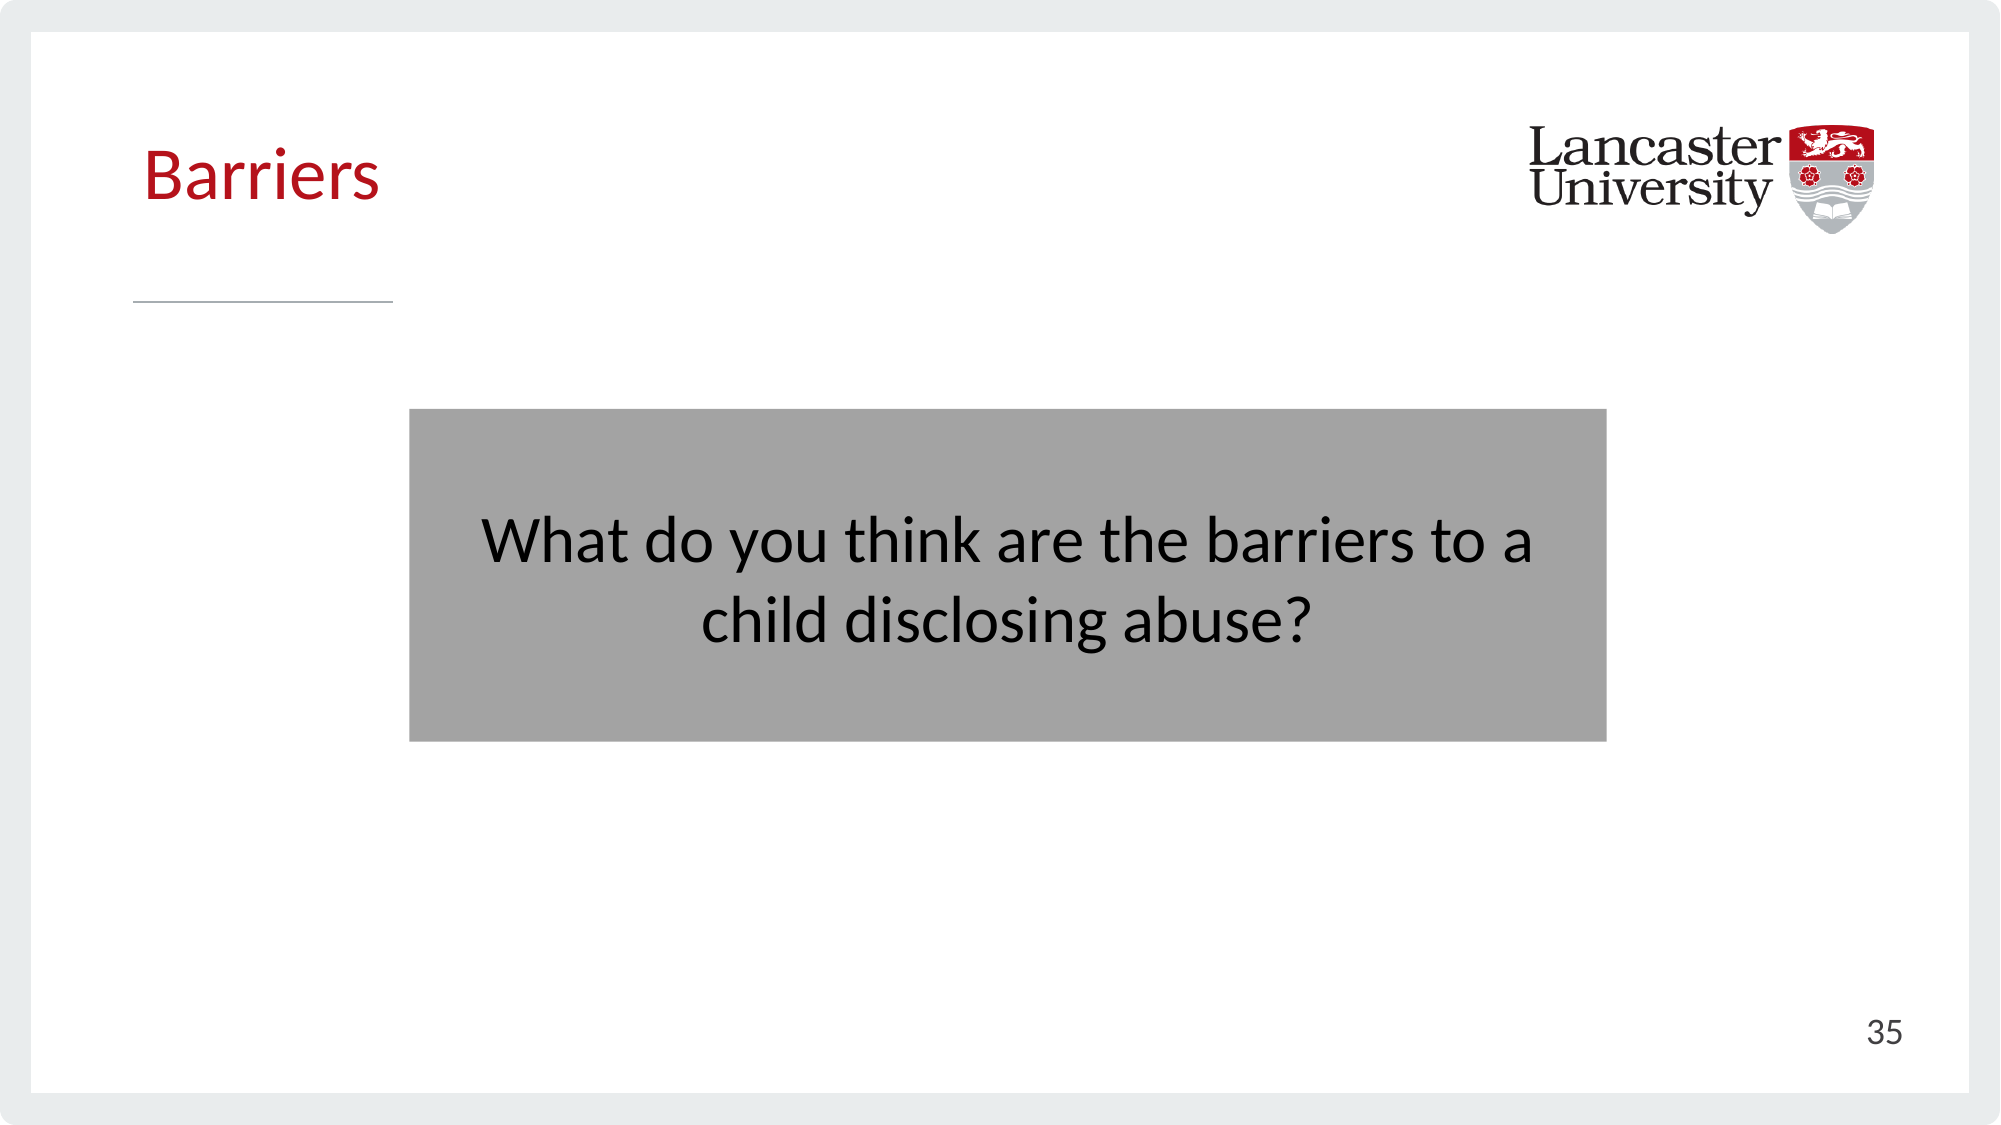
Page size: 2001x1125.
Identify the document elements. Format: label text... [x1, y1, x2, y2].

title Barriers [128, 78, 1482, 279]
text_box What do you think are the barriers to a child disclosing abuse? [408, 408, 1608, 743]
slide_number 35 [1468, 999, 1919, 1060]
